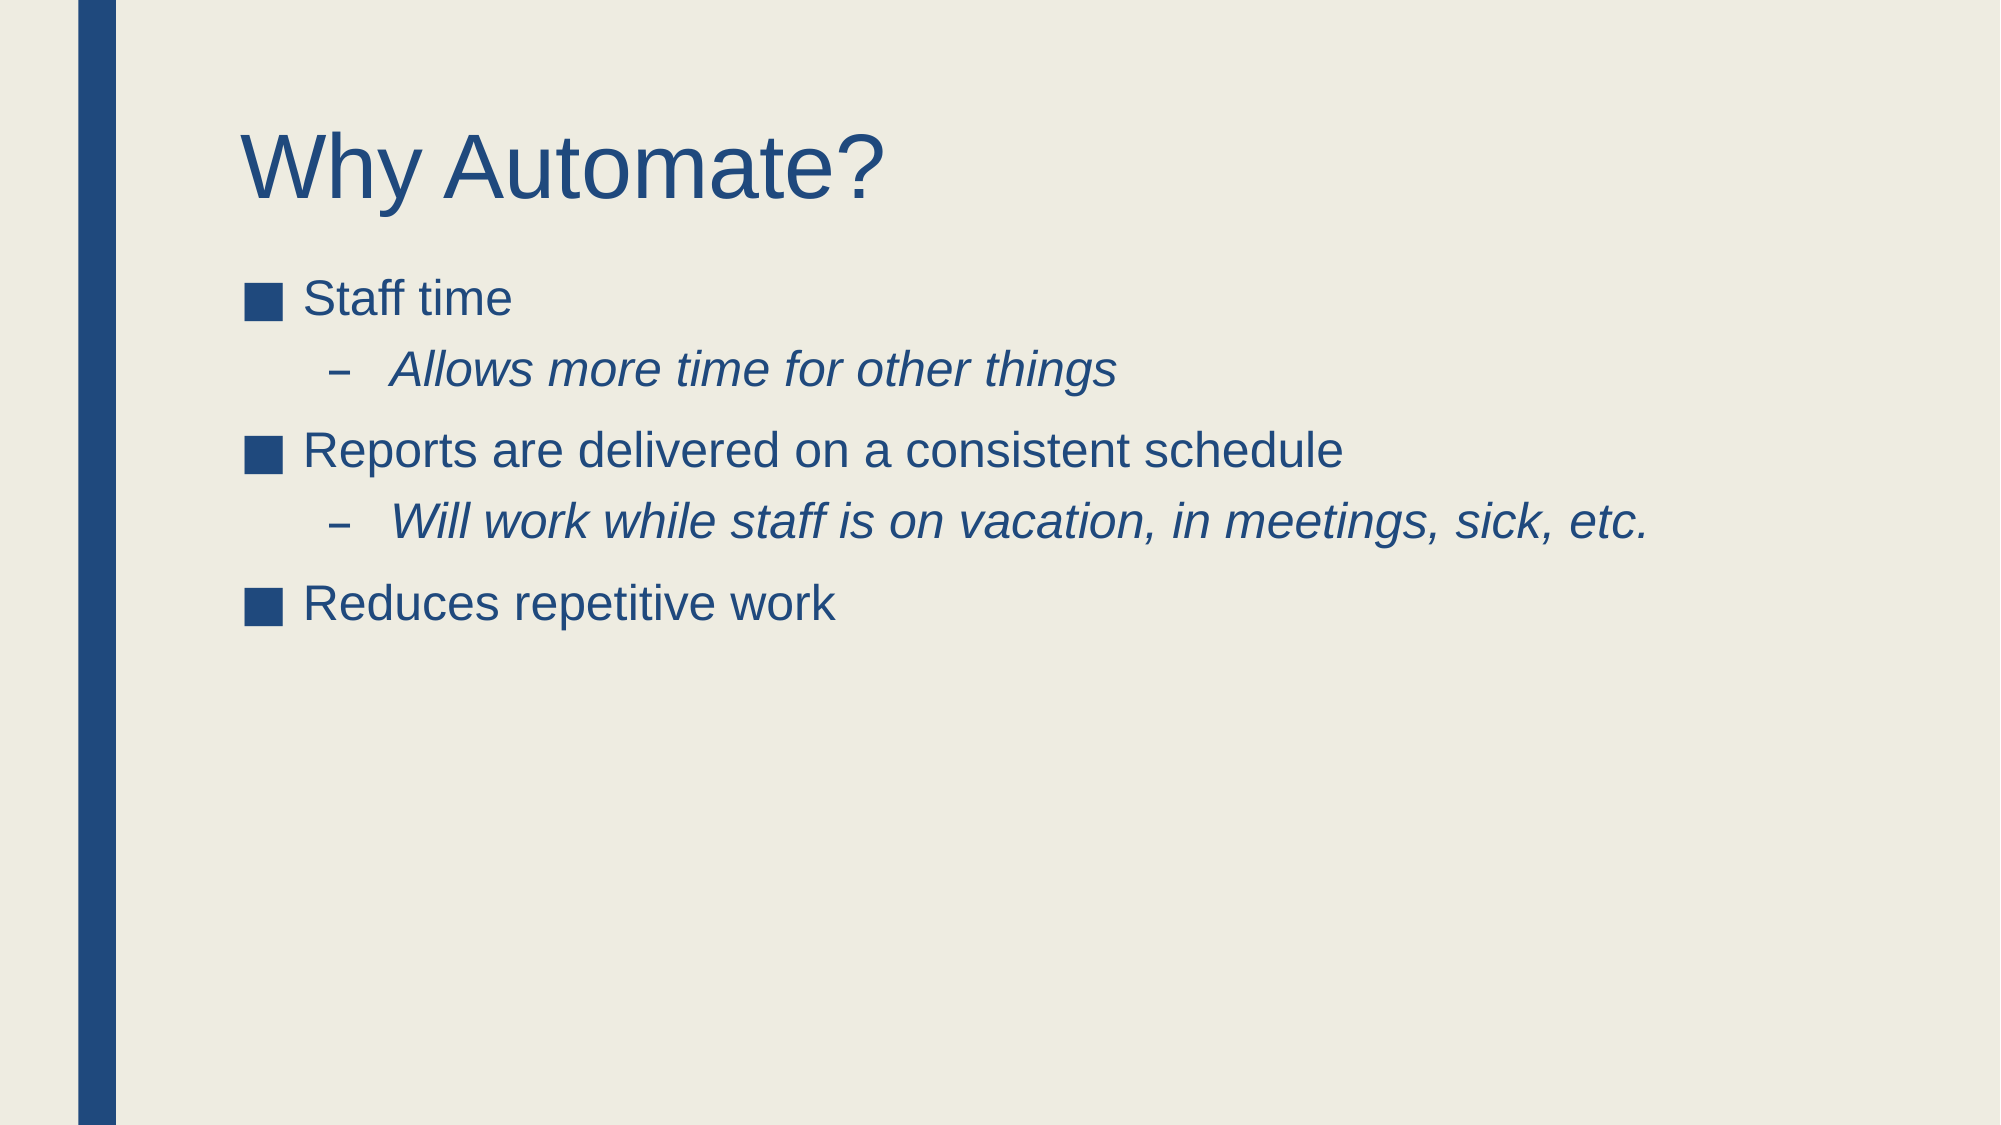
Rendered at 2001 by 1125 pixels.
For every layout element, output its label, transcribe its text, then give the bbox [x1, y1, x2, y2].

title Why Automate? [225, 112, 1800, 262]
list Staff time Allows more time for other things Reports are delivered on a consistent schedule Will work while staff is on vacation, in meetings, sick, etc. Reduces repetitive work [225, 262, 1800, 850]
